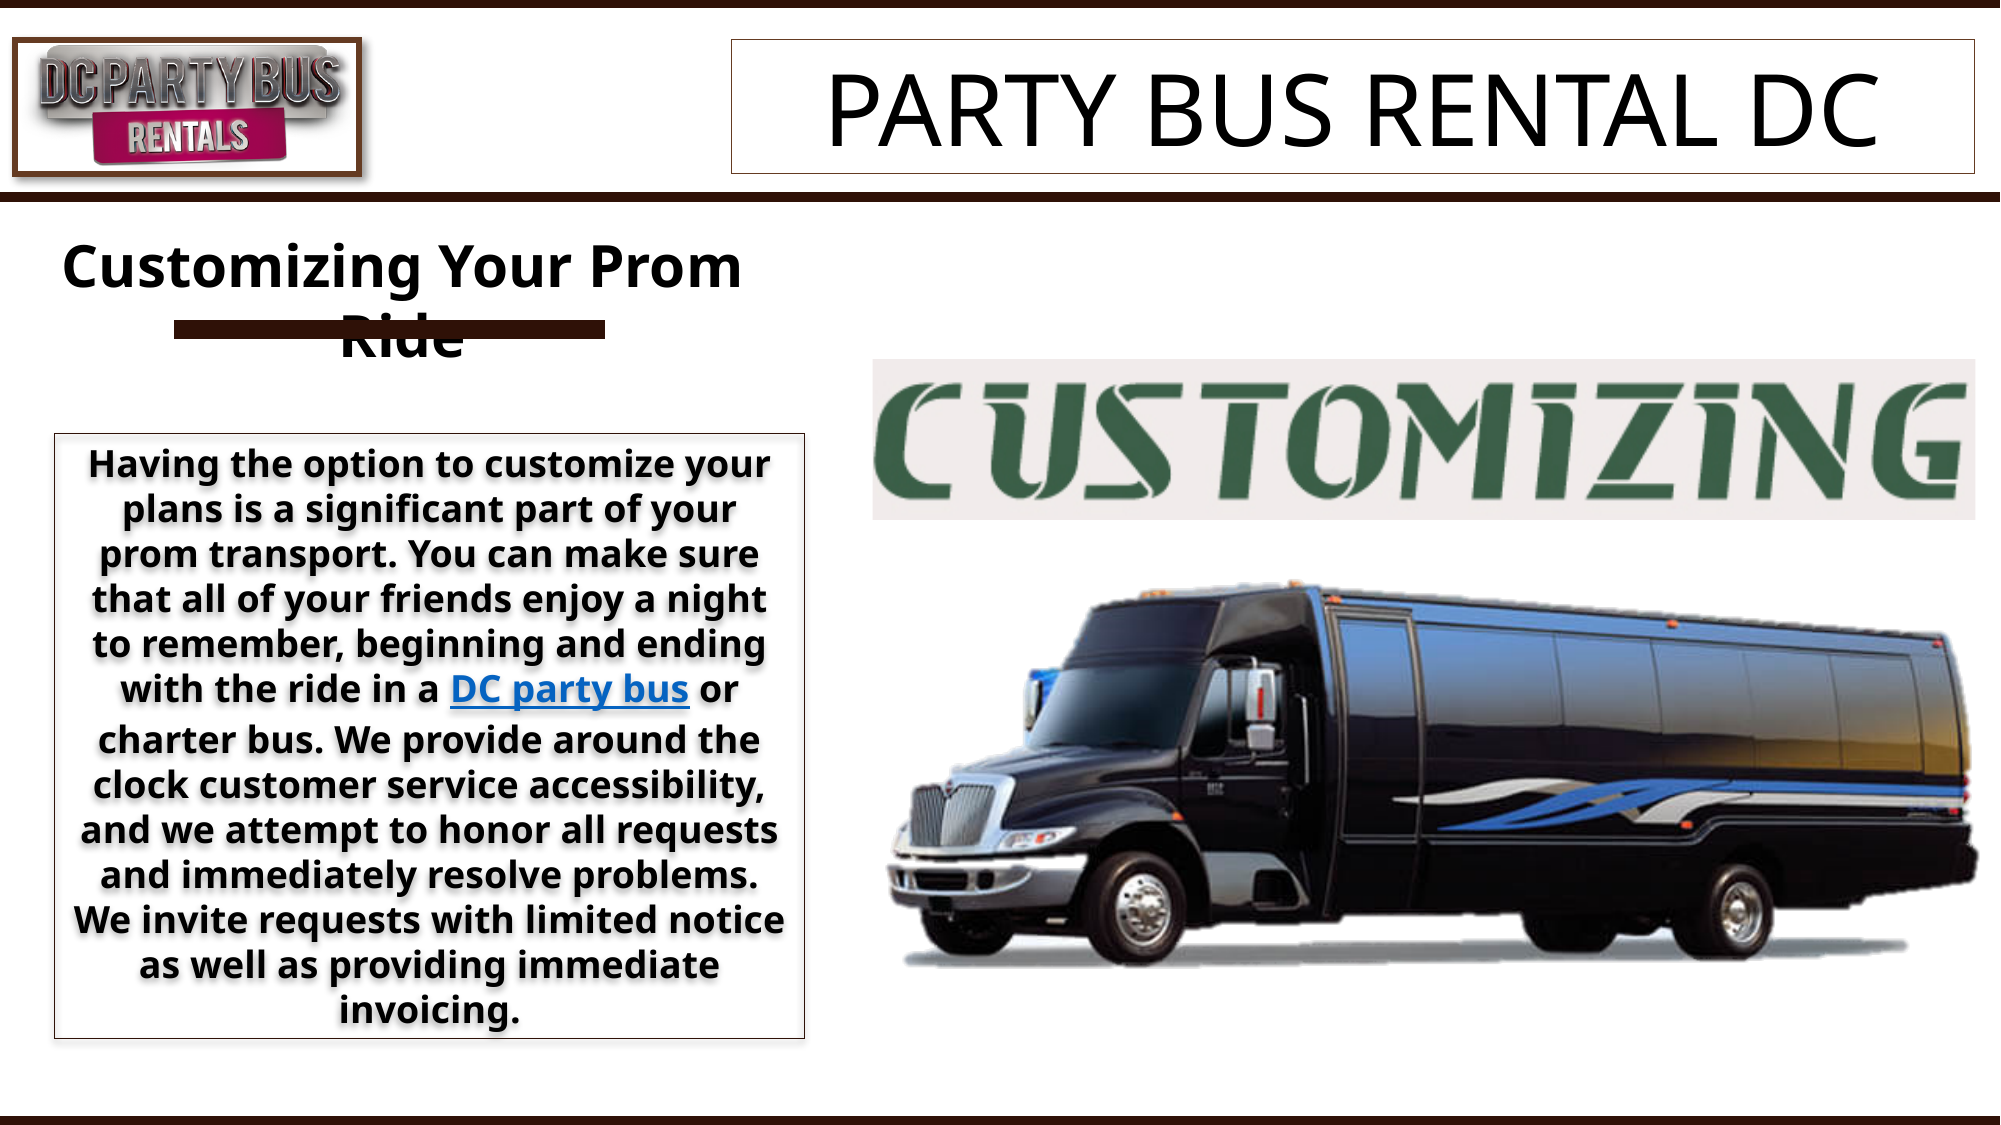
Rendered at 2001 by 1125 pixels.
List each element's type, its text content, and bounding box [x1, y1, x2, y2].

text_box [0, 0, 2000, 8]
text_box Customizing Your Prom Ride [21, 221, 784, 377]
text_box [174, 320, 605, 339]
text_box [0, 192, 2000, 202]
picture [872, 359, 1976, 520]
picture [17, 43, 356, 171]
text_box Having the option to customize your plans is a significant part of your prom transport. You can make sure that all of your friends enjoy a night to remember, beginning and ending with the ride in a DC party bus or charter bus. We provide around the clock customer service accessibility, and we attempt to honor all requests and immediately resolve problems. We invite requests with limited notice as well as providing immediate invoicing. [54, 433, 805, 1039]
text_box PARTY BUS RENTAL DC [731, 39, 1975, 174]
picture [873, 572, 2000, 981]
text_box [0, 1116, 2000, 1125]
